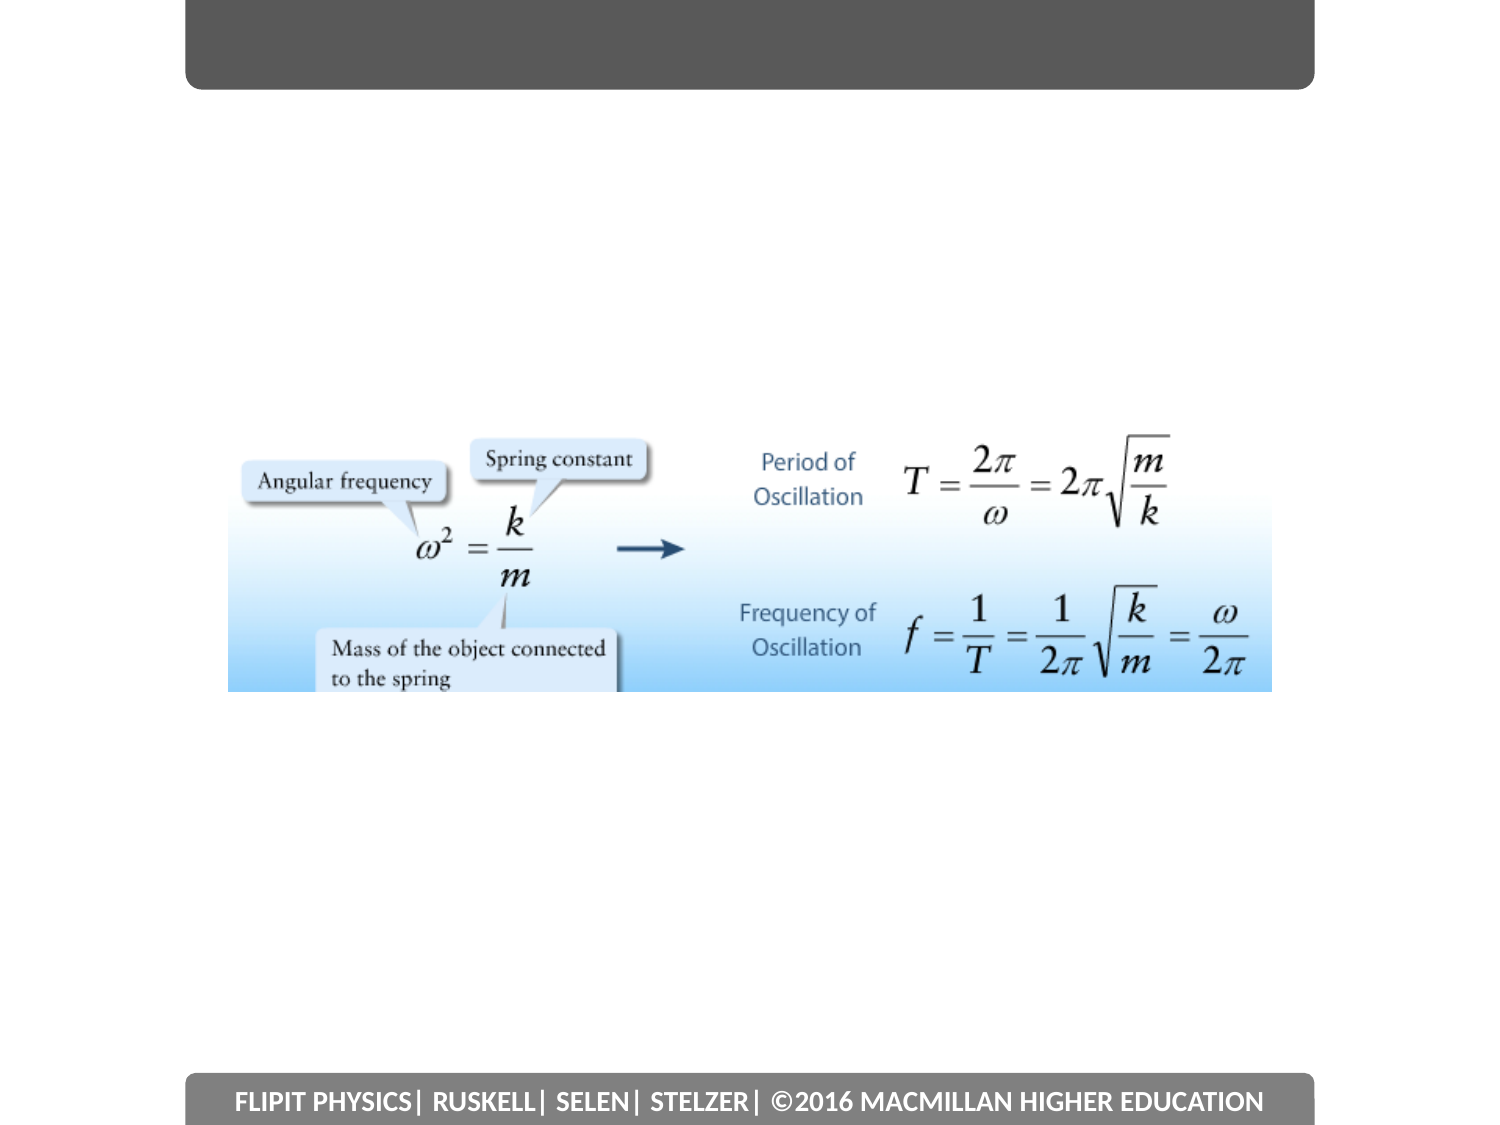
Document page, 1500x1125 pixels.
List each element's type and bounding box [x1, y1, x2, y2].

text_box [185, 0, 1315, 90]
text_box [187, 1074, 1313, 1125]
picture [227, 433, 1273, 692]
